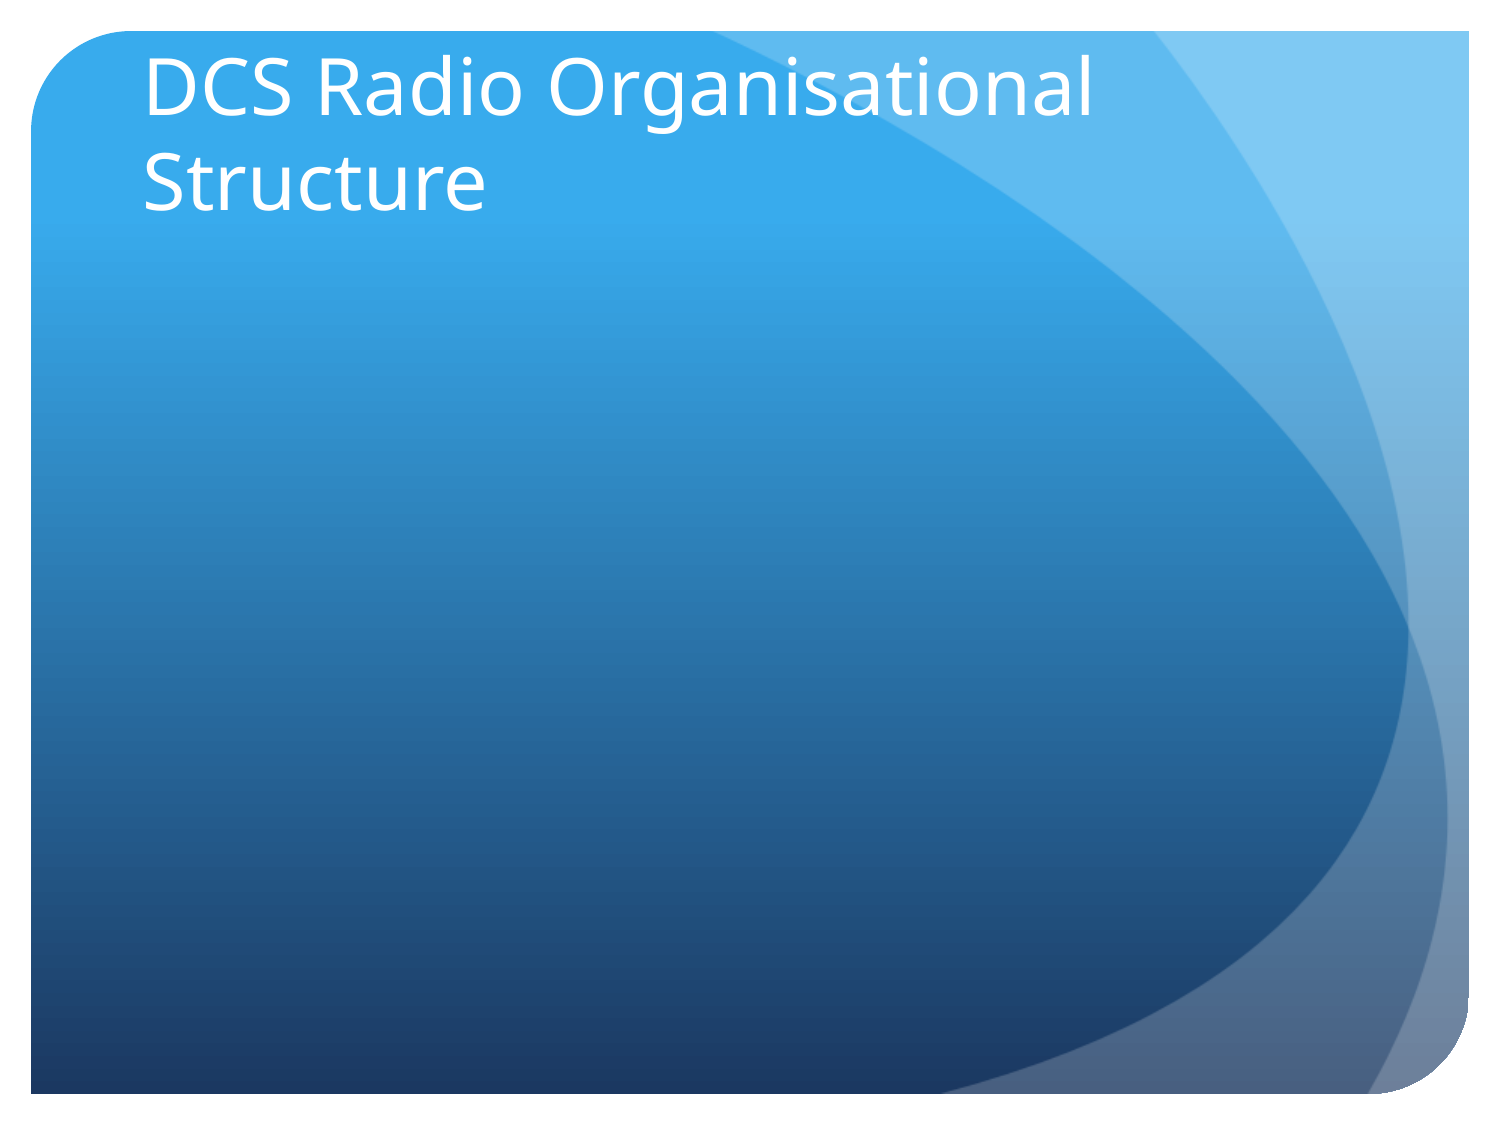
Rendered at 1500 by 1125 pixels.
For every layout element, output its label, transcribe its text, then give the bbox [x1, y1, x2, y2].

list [43, 264, 1457, 1031]
title DCS Radio Organisational Structure [127, 62, 1408, 234]
picture [24, 30, 1473, 1094]
